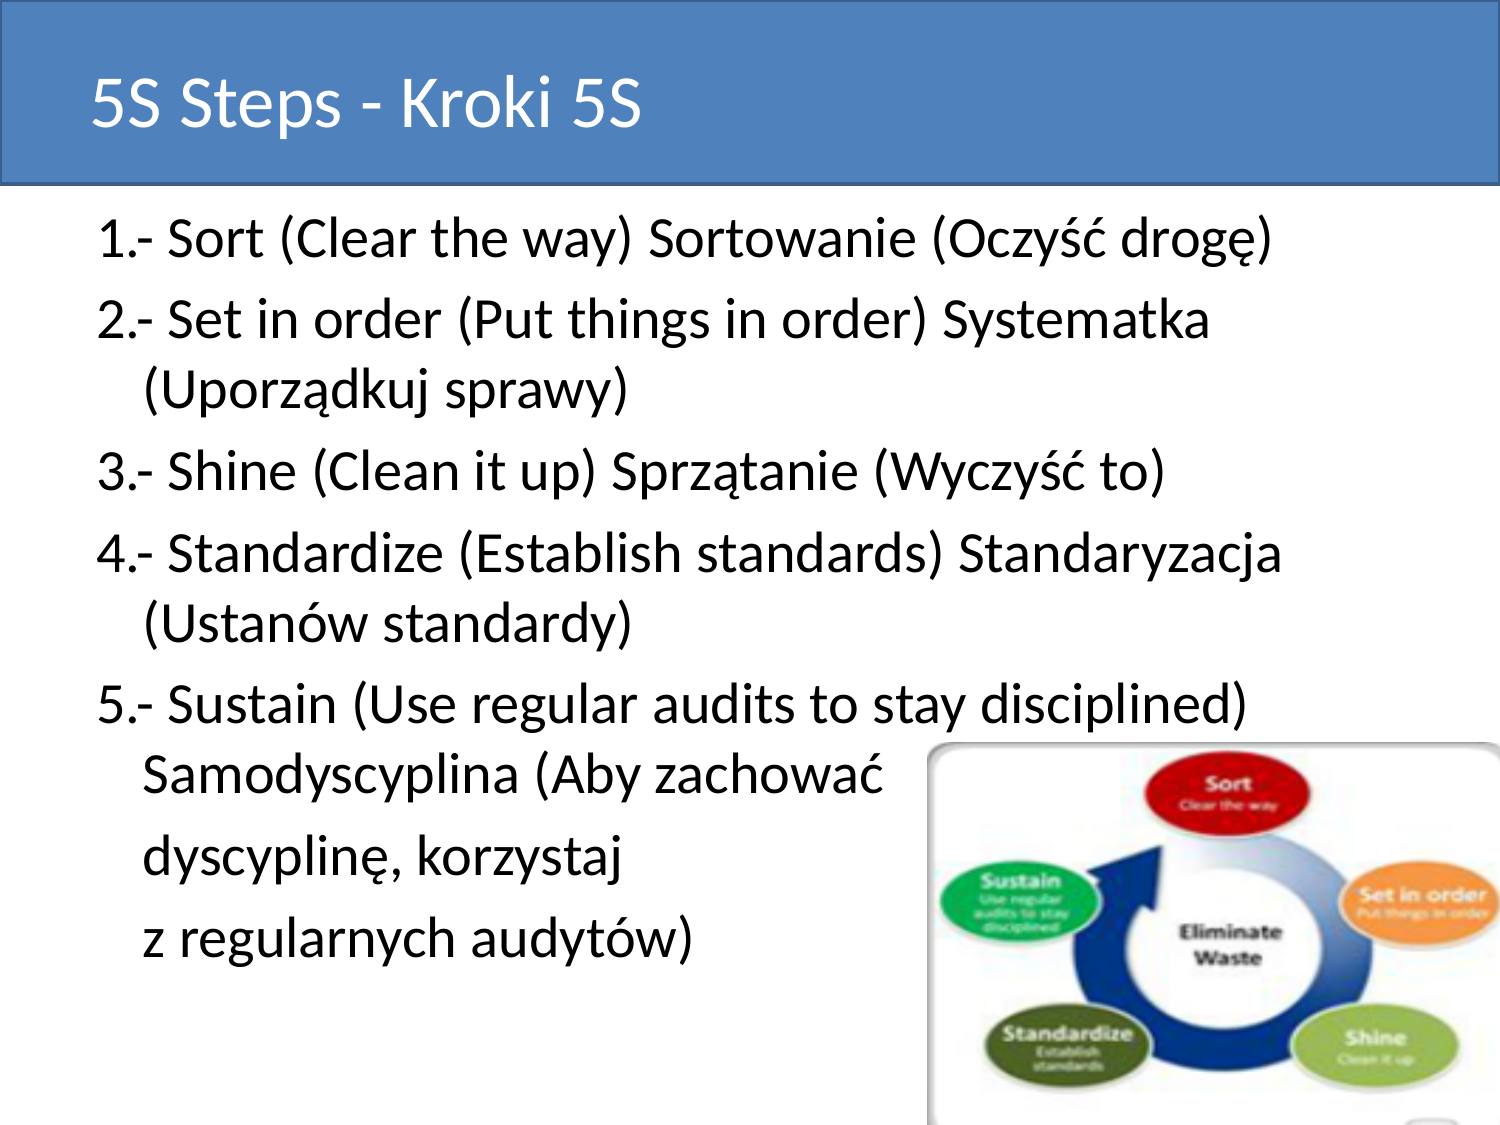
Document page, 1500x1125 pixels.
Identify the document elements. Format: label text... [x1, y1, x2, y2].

picture [926, 742, 1500, 1125]
text_box [0, 0, 1500, 186]
list 1.- Sort (Clear the way) Sortowanie (Oczyść drogę) 2.- Set in order (Put things in order) Systematka (Uporządkuj sprawy) 3.- Shine (Clean it up) Sprzątanie (Wyczyść to) 4.- Standardize (Establish standards) Standaryzacja (Ustanów standardy) 5.- Sustain (Use regular audits to stay disciplined) Samodyscyplina (Aby zachować dyscyplinę, korzystaj z regularnych audytów) [6, 191, 1357, 1024]
title 5S Steps - Kroki 5S [75, 45, 1425, 233]
